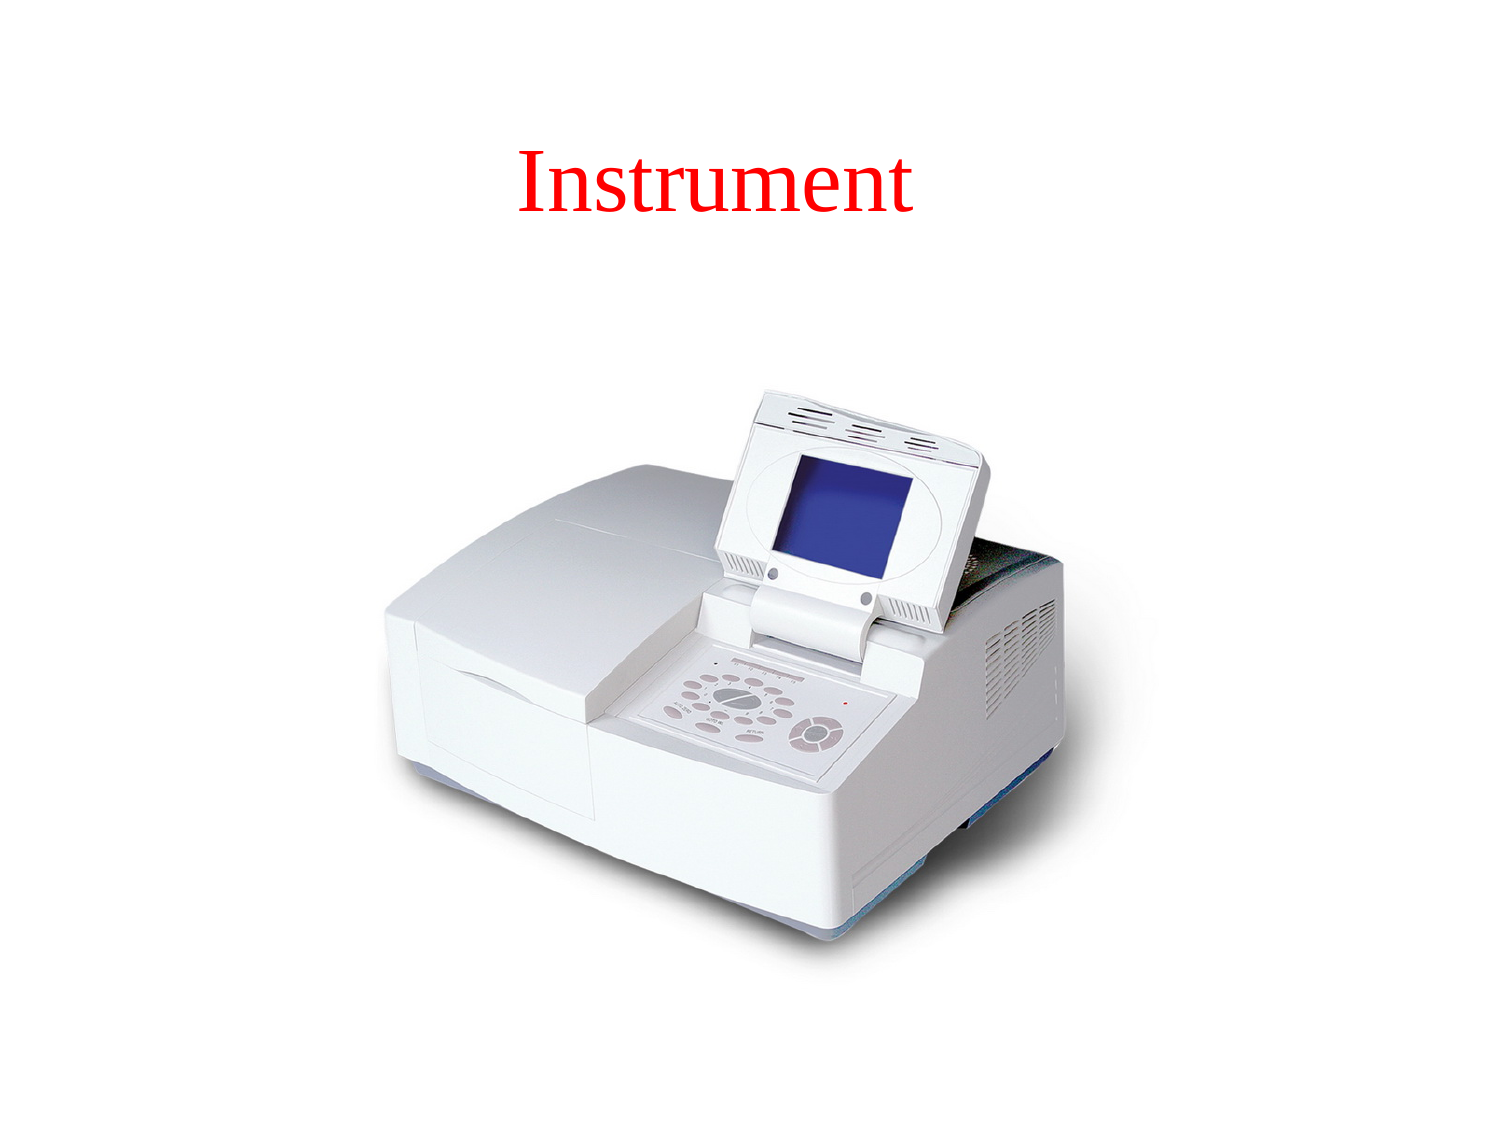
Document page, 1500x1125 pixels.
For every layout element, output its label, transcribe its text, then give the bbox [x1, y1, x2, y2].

text_box Instrument [501, 112, 930, 238]
picture [226, 324, 1205, 1001]
